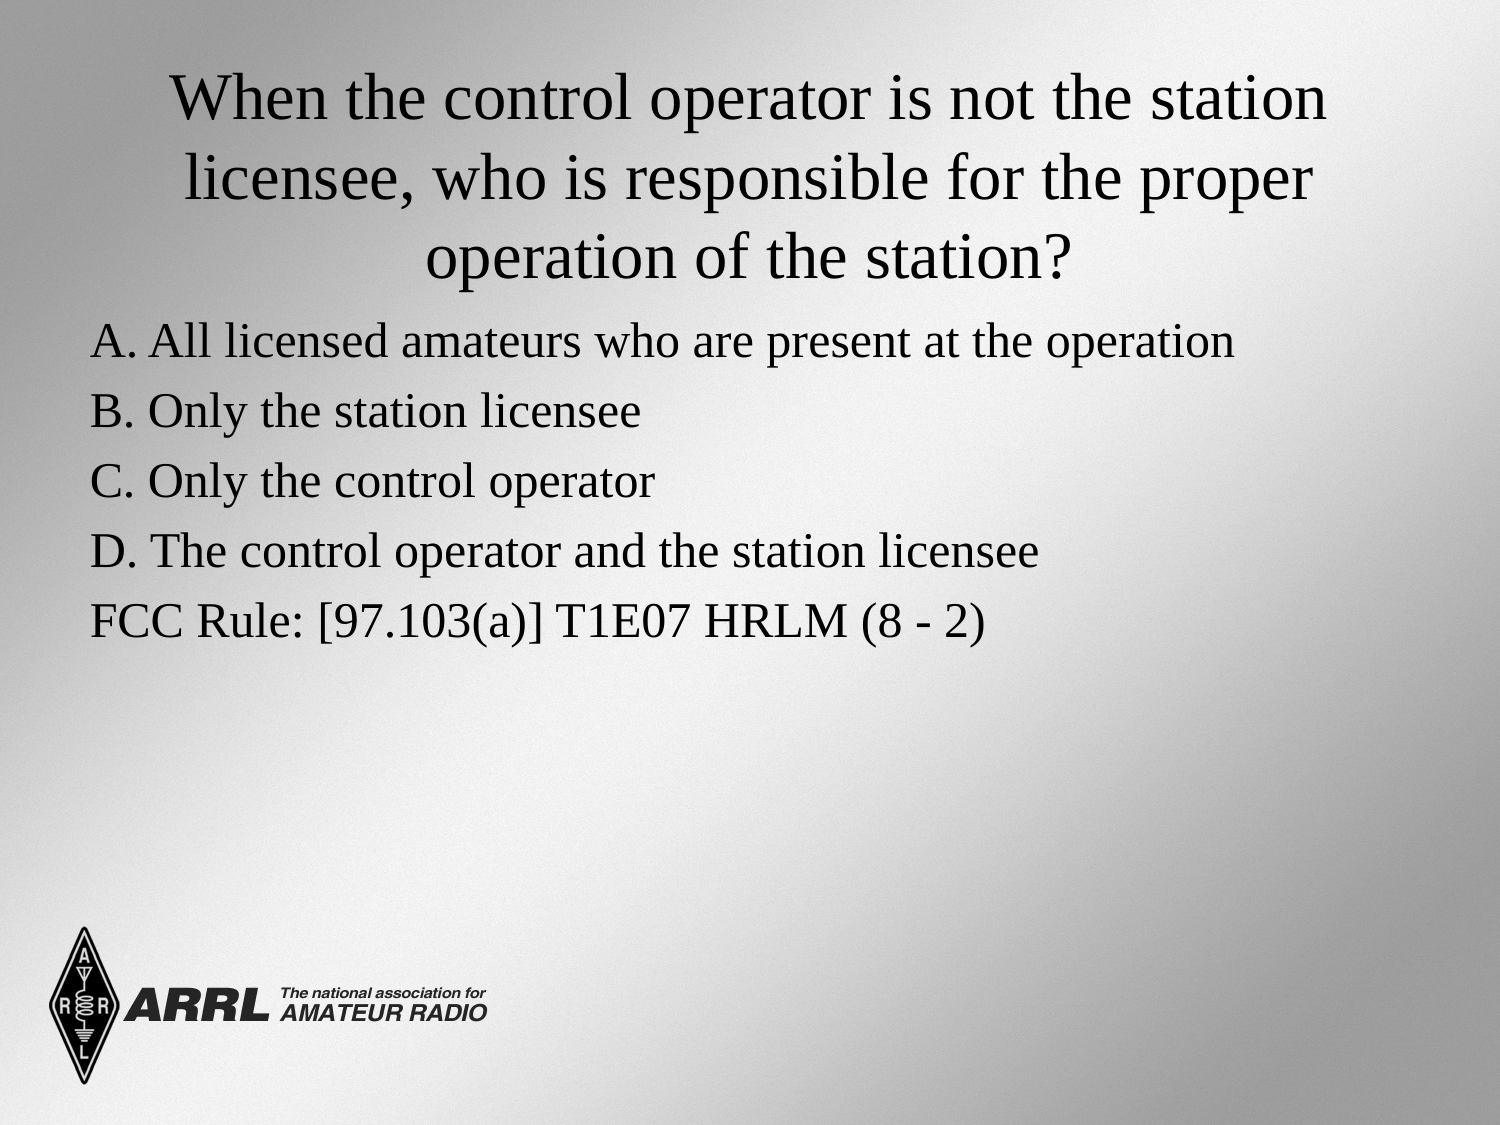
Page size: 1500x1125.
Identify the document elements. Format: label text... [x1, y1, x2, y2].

title When the control operator is not the station licensee, who is responsible for the proper operation of the station? [75, 45, 1425, 233]
list A. All licensed amateurs who are present at the operation B. Only the station licensee C. Only the control operator D. The control operator and the station licensee FCC Rule: [97.103(a)] T1E07 HRLM (8 - 2) [75, 299, 1425, 1005]
picture [0, 0, 1500, 1125]
